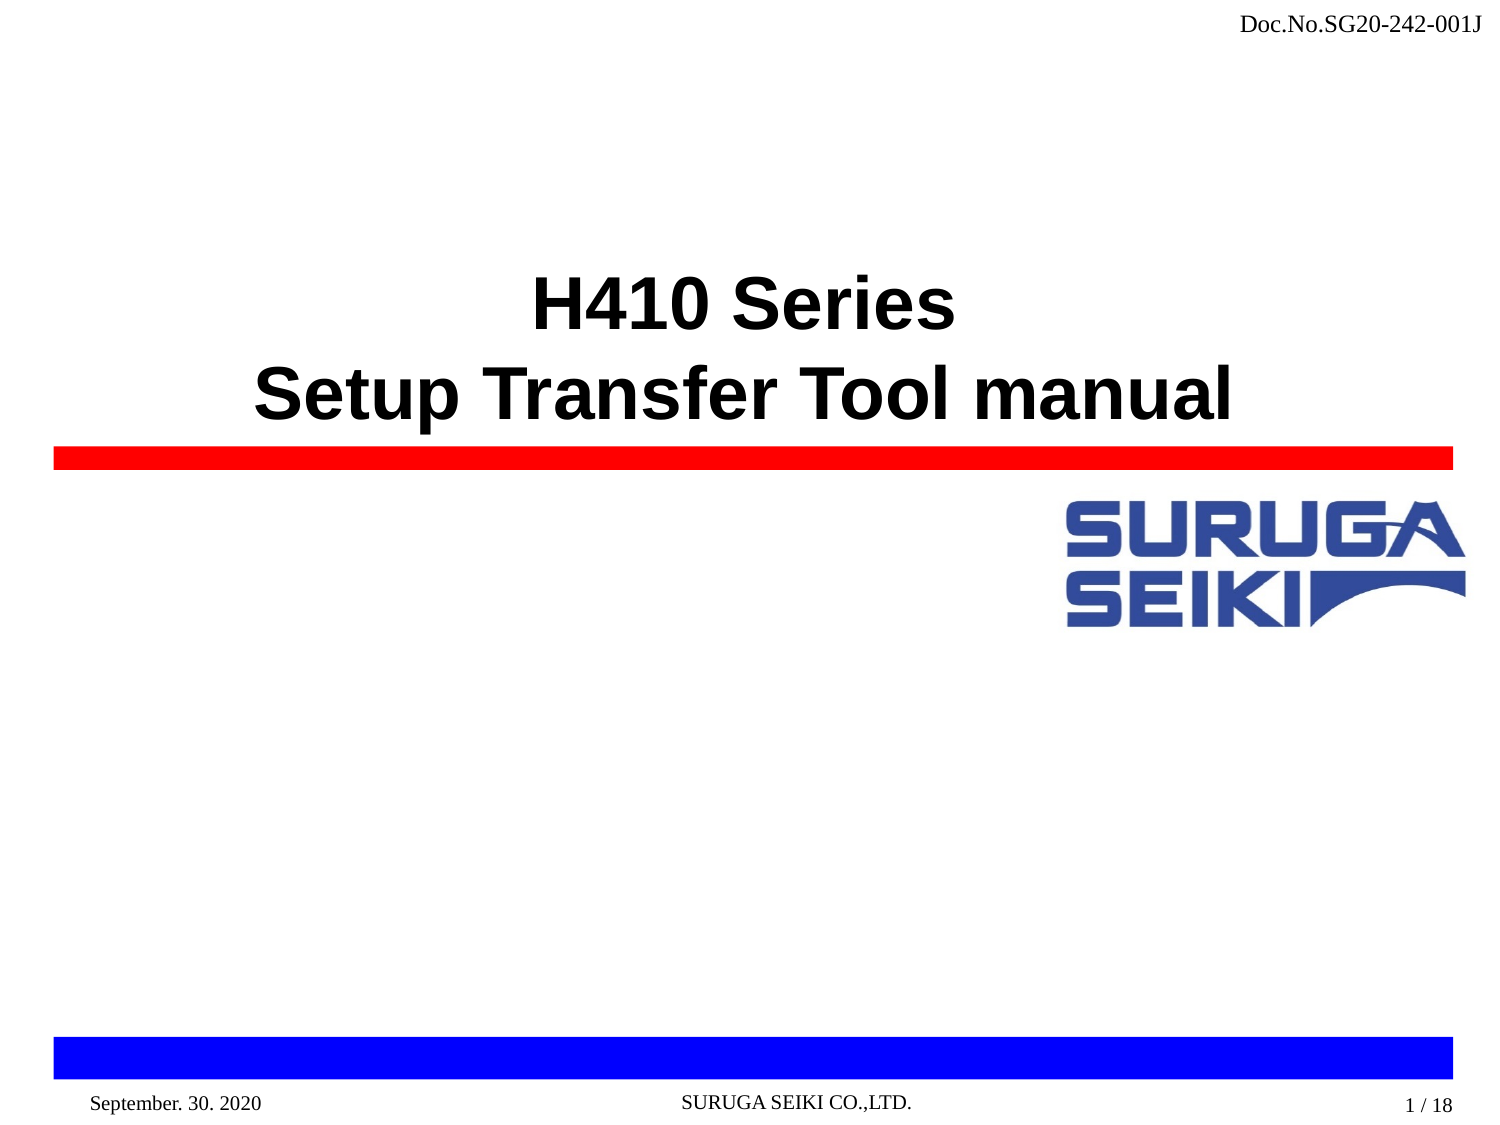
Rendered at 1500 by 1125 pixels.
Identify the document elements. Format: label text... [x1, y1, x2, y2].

picture [1047, 479, 1483, 648]
title H410 Series Setup Transfer Tool manual [35, 252, 1454, 438]
